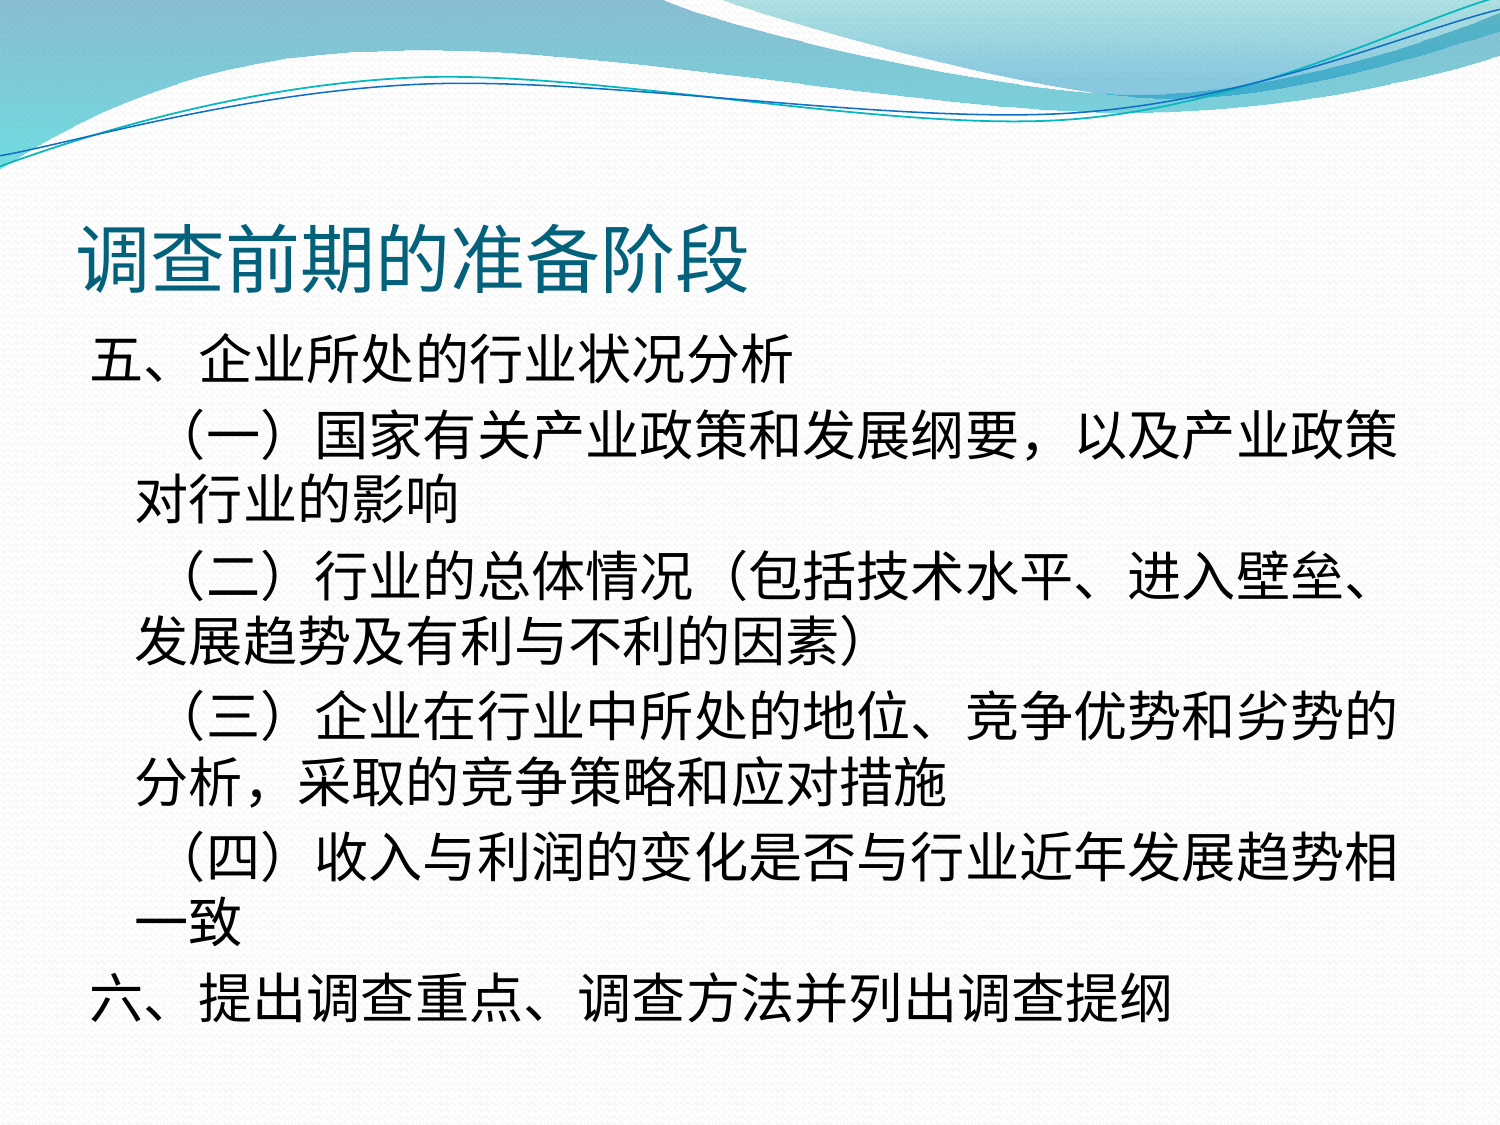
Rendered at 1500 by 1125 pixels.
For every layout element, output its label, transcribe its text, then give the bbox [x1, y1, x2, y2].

list 五、企业所处的行业状况分析 （一）国家有关产业政策和发展纲要，以及产业政策对行业的影响 （二）行业的总体情况（包括技术水平、进入壁垒、发展趋势及有利与不利的因素） （三）企业在行业中所处的地位、竞争优势和劣势的分析，采取的竞争策略和应对措施 （四）收入与利润的变化是否与行业近年发展趋势相一致 六、提出调查重点、调查方法并列出调查提纲 [75, 317, 1425, 1038]
title 调查前期的准备阶段 [75, 115, 1425, 303]
